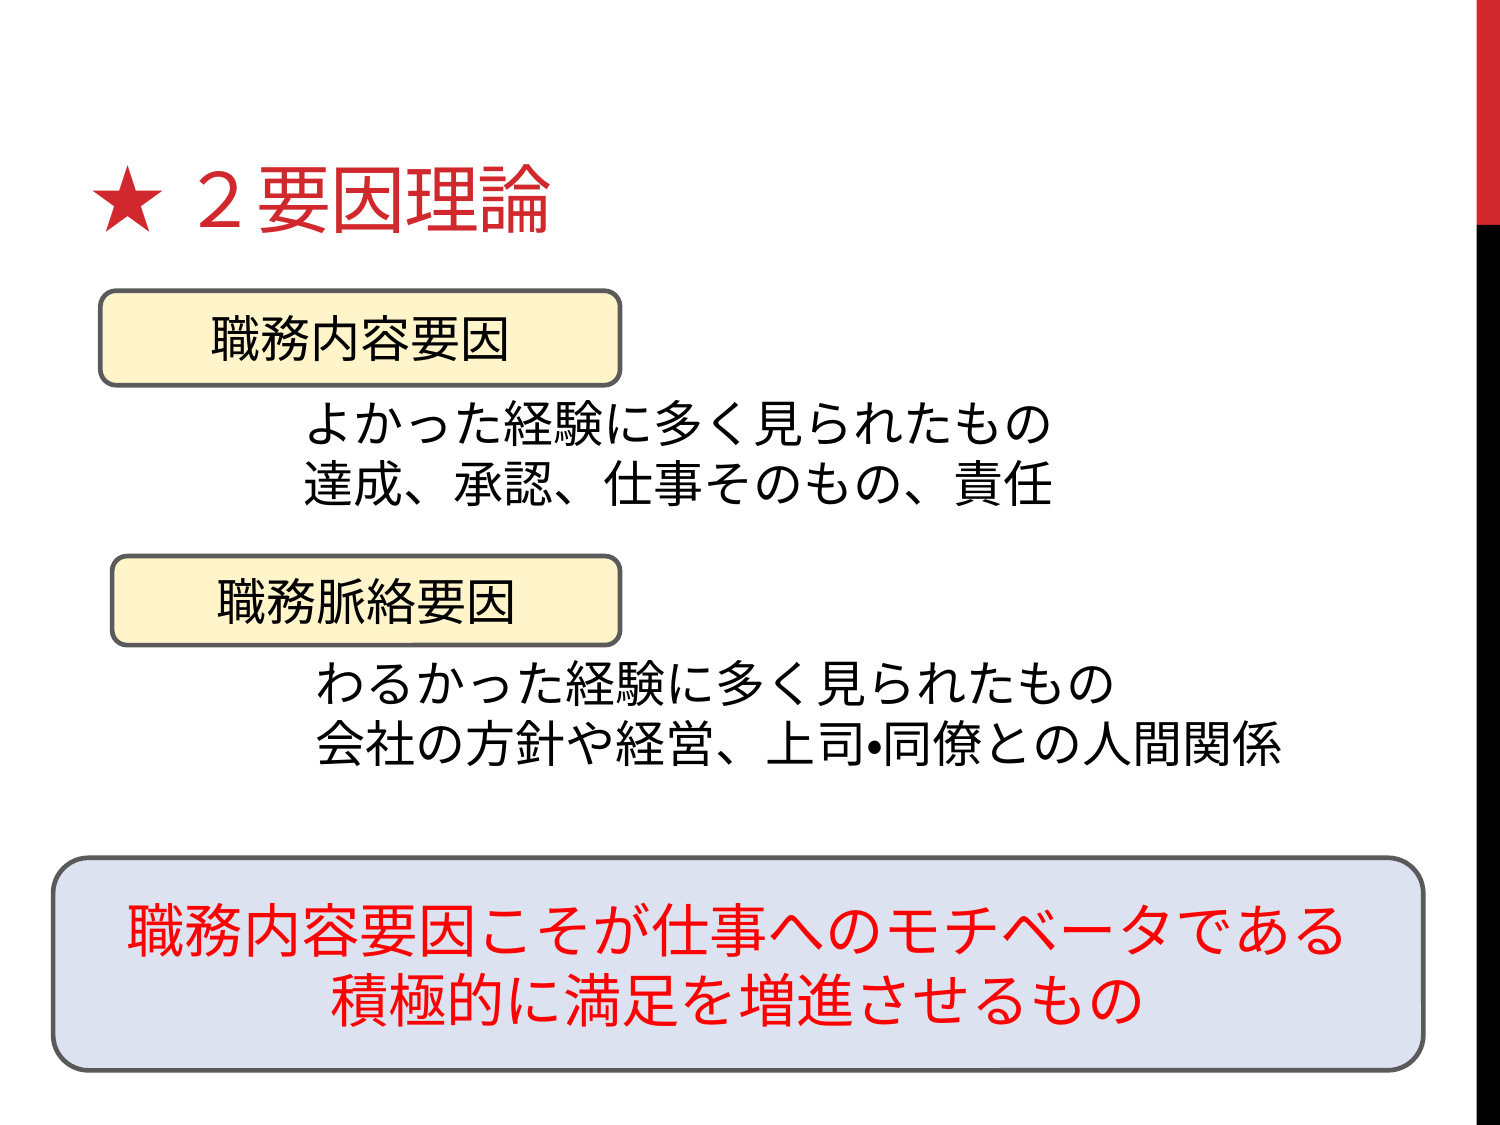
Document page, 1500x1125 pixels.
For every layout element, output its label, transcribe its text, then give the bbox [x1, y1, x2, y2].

text_box 職務内容要因 [97, 288, 623, 388]
text_box 職務内容要因こそが仕事へのモチベータである 積極的に満足を増進させるもの [50, 855, 1426, 1073]
text_box 職務脈絡要因 [109, 553, 623, 648]
text_box よかった経験に多く見られたもの 達成、承認、仕事そのもの、責任 [289, 385, 1376, 520]
title ★２要因理論 [75, 25, 1025, 250]
text_box わるかった経験に多く見られたもの 会社の方針や経営、上司・同僚との人間関係 [301, 645, 1388, 780]
